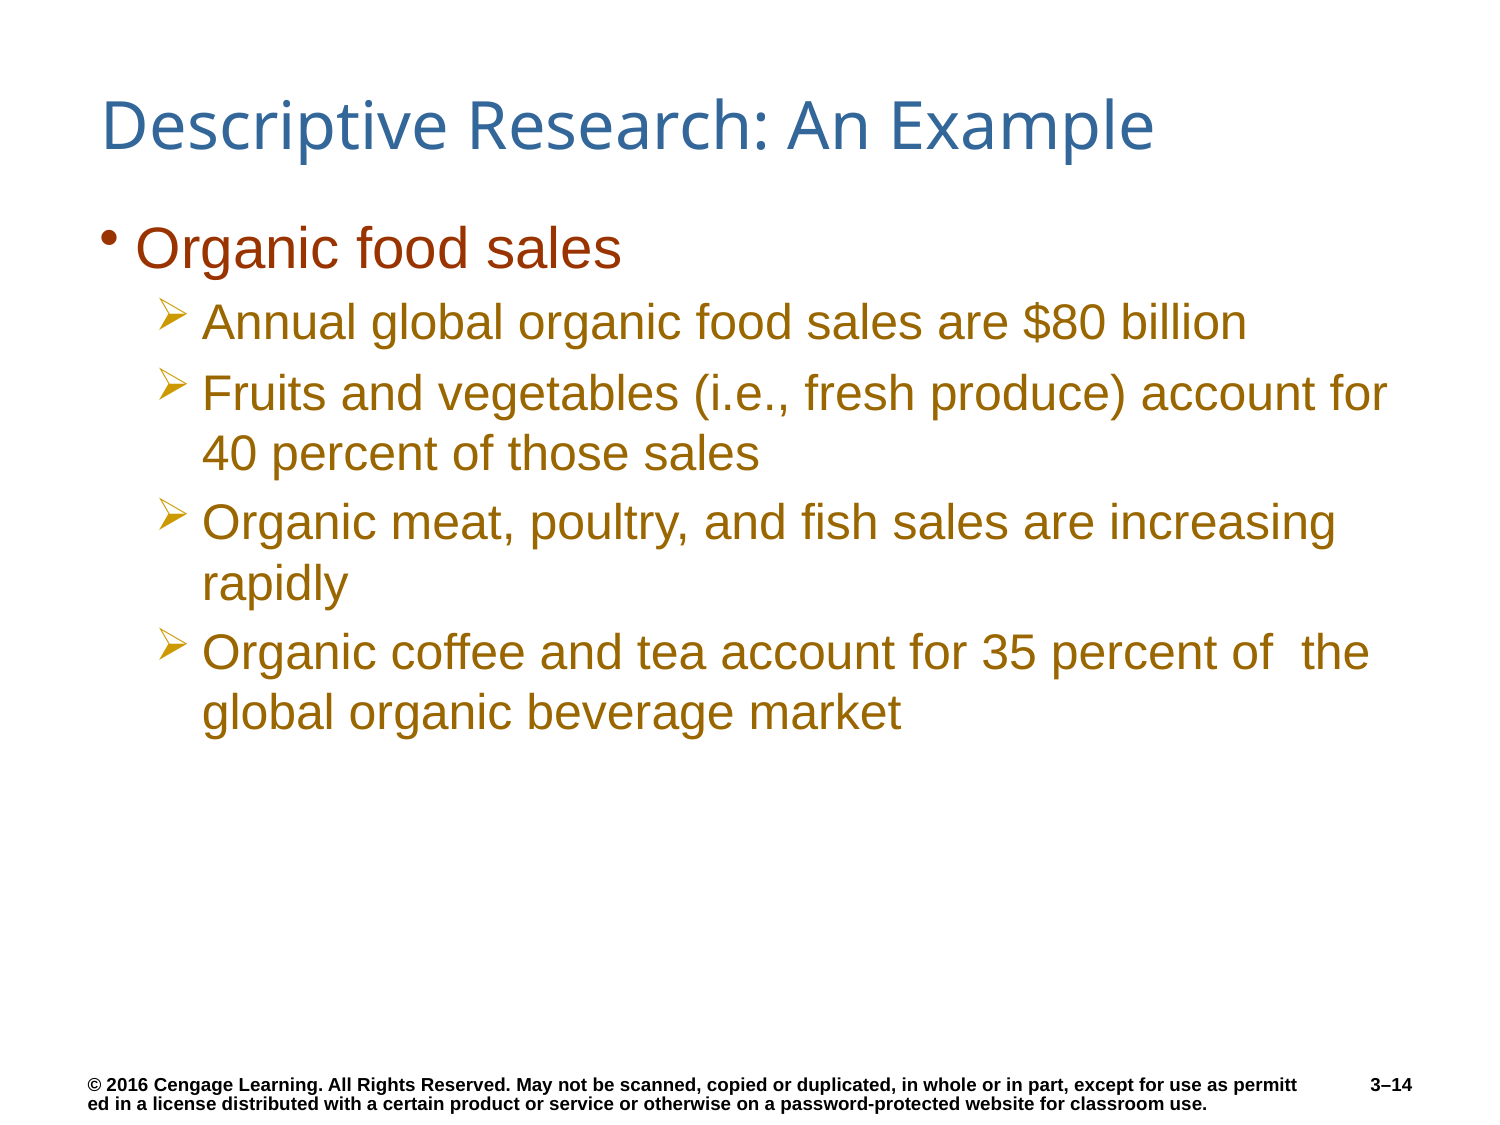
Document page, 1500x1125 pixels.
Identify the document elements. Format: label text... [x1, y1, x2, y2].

list Organic food sales Annual global organic food sales are $80 billion Fruits and vegetables (i.e., fresh produce) account for 40 percent of those sales Organic meat, poultry, and fish sales are increasing rapidly Organic coffee and tea account for 35 percent of the global organic beverage market [84, 202, 1414, 1013]
footer © 2016 Cengage Learning. All Rights Reserved. May not be scanned, copied or duplicated, in whole or in part, except for use as permitted in a license distributed with a certain product or service or otherwise on a password-protected website for classroom use. [87, 1057, 1050, 1103]
title Descriptive Research: An Example [85, 75, 1411, 171]
slide_number 3–14 [1050, 1042, 1413, 1103]
